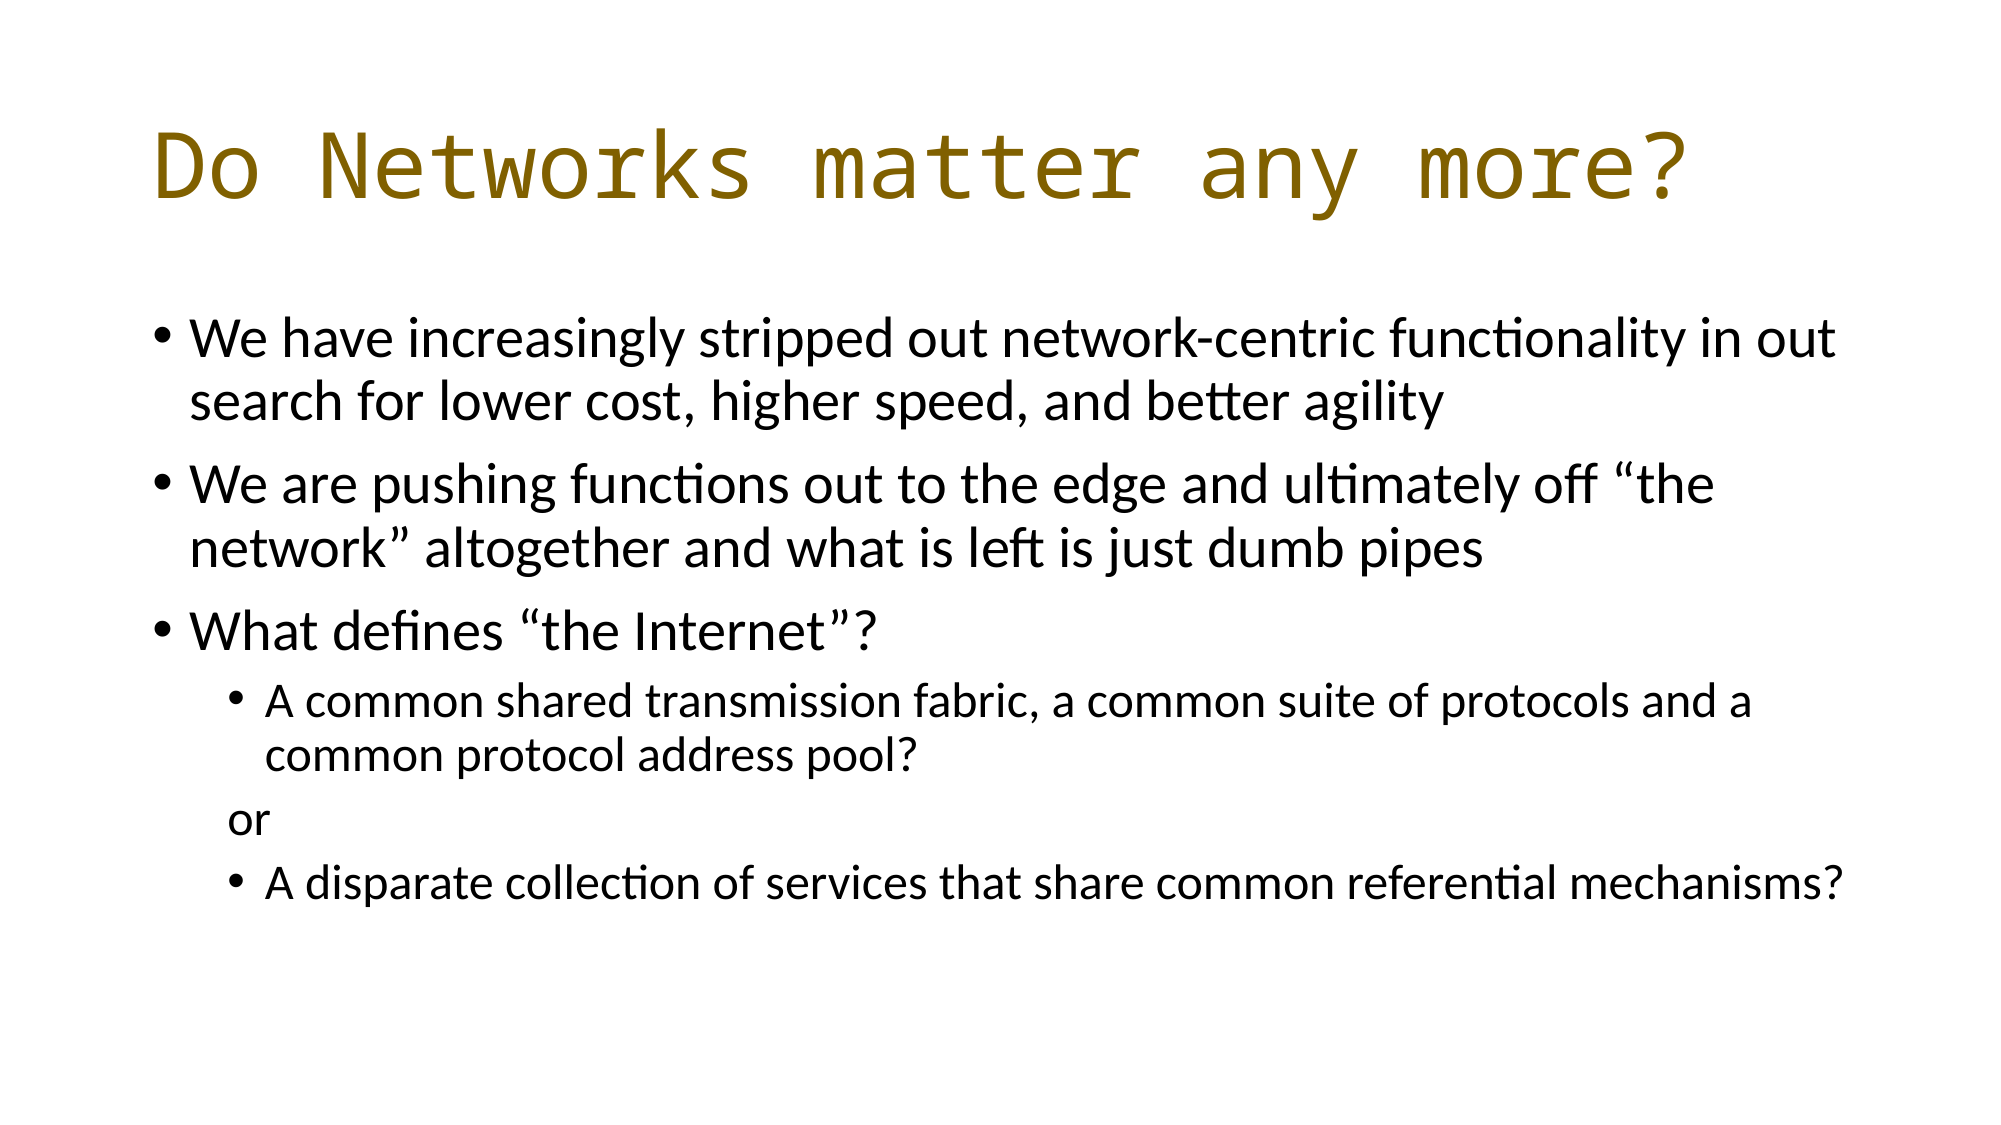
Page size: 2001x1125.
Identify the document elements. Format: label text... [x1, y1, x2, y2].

list We have increasingly stripped out network-centric functionality in out search for lower cost, higher speed, and better agility We are pushing functions out to the edge and ultimately off “the network” altogether and what is left is just dumb pipes What defines “the Internet”? A common shared transmission fabric, a common suite of protocols and a common protocol address pool? or A disparate collection of services that share common referential mechanisms? [137, 299, 1863, 1014]
title Do Networks matter any more? [137, 59, 1863, 278]
